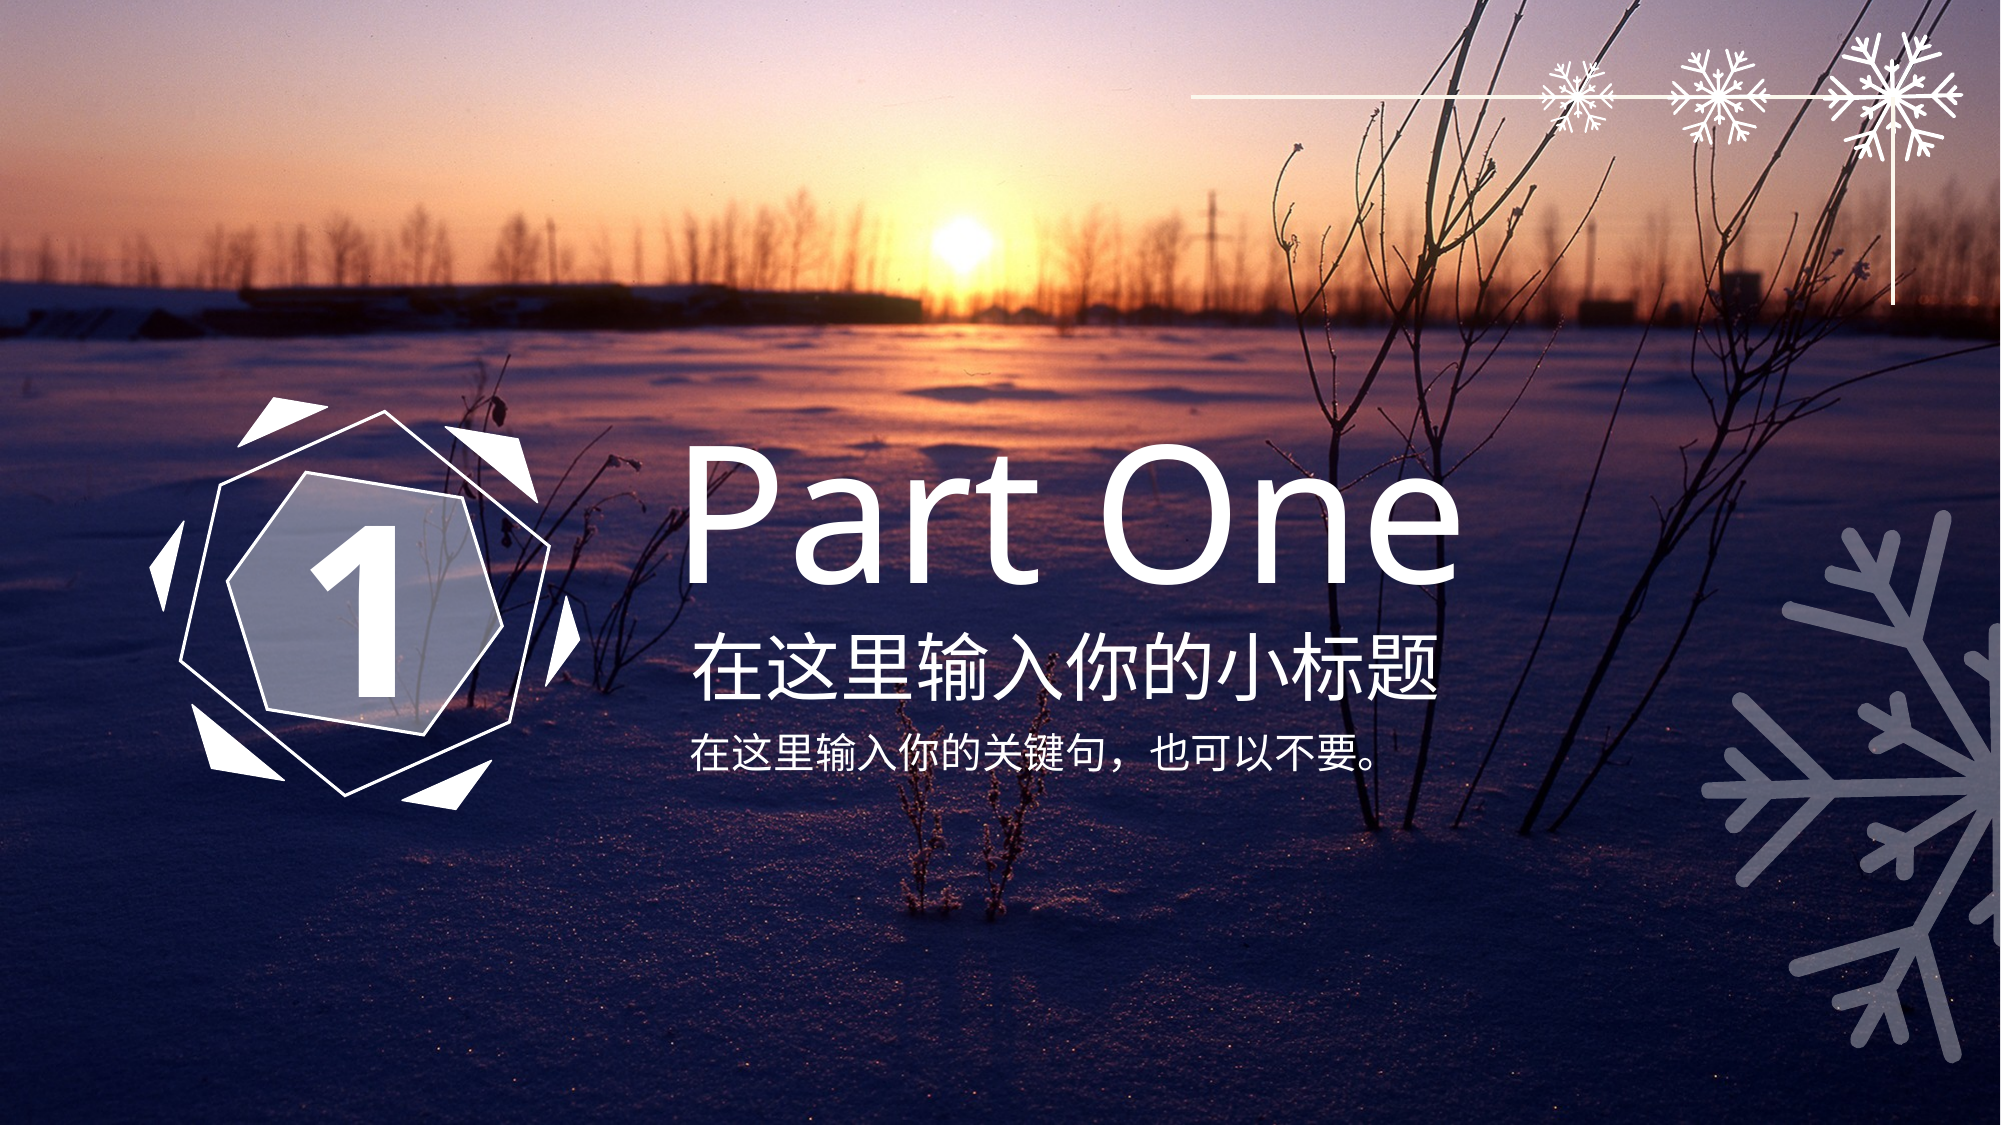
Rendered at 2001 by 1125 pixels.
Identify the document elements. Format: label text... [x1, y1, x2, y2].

text_box 在这里输入你的小标题 [675, 613, 1456, 719]
text_box 在这里输入你的关键句，也可以不要。 [675, 719, 1415, 785]
picture [0, 0, 2001, 1125]
text_box Part One [656, 384, 1485, 630]
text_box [1191, 28, 1962, 305]
text_box [1701, 510, 2000, 1064]
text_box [146, 415, 583, 792]
